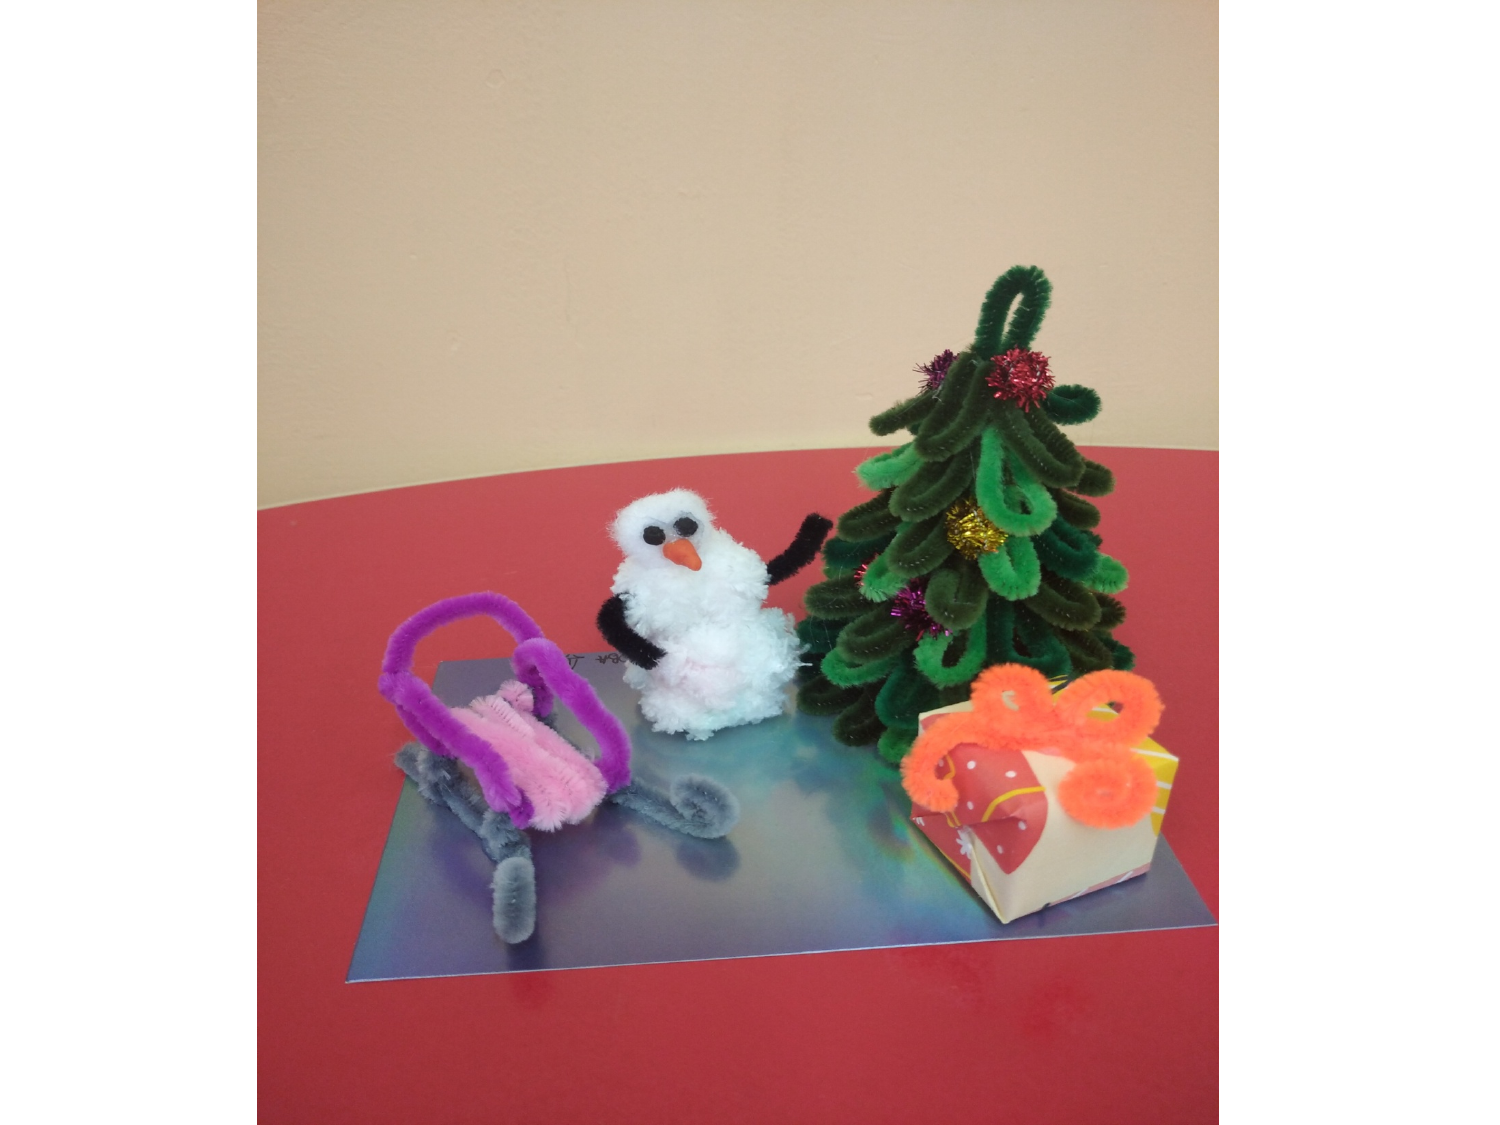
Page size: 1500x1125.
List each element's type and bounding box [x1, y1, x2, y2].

picture [257, 0, 1219, 1125]
